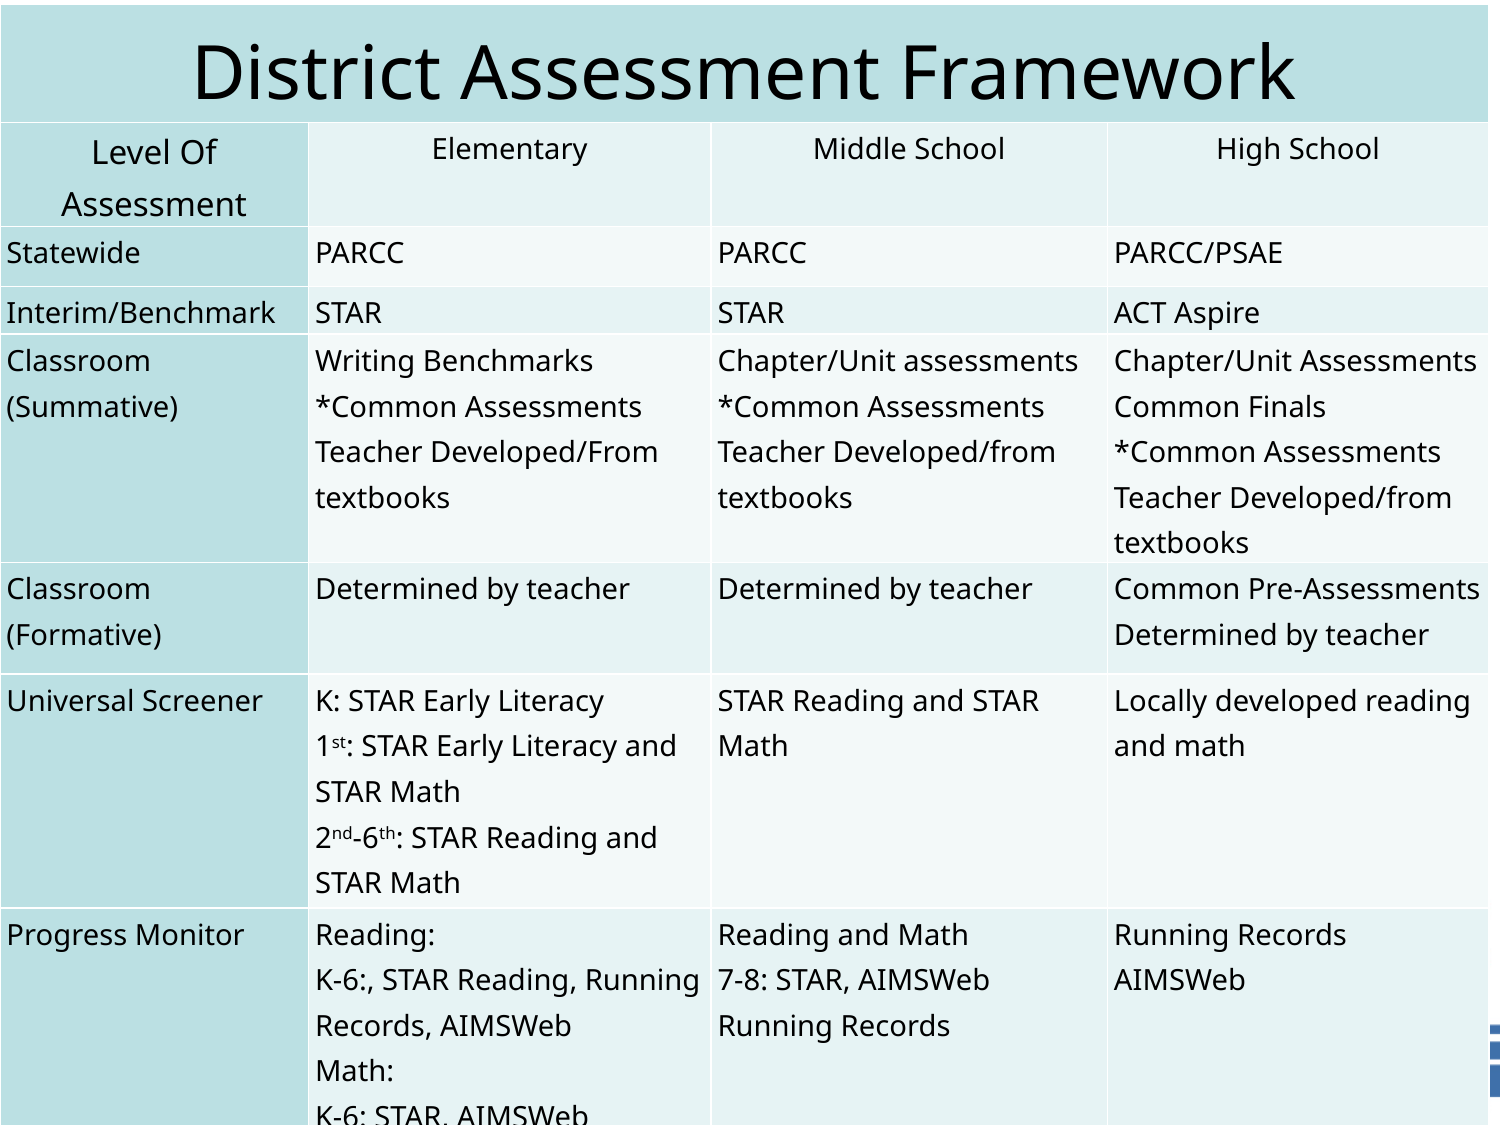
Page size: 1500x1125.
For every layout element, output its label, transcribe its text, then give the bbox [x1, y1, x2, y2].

table_cell Determined by teacher [712, 563, 1107, 673]
table_cell High School [1108, 123, 1488, 226]
table_cell Universal Screener [1, 675, 308, 907]
table_cell Statewide [1, 227, 308, 286]
table_cell Classroom (Summative) [1, 335, 308, 562]
table_cell STAR [309, 287, 710, 333]
table_cell Classroom (Formative) [1, 563, 308, 673]
table_cell Progress Monitor [1, 909, 308, 1125]
table_cell Chapter/Unit assessments *Common Assessments Teacher Developed/from textbooks [712, 335, 1107, 562]
table_cell PARCC [309, 227, 710, 286]
table_cell PARCC/PSAE [1108, 227, 1488, 286]
table_header District Assessment Framework [1, 5, 1488, 122]
table_cell Locally developed reading and math [1108, 675, 1488, 907]
table_cell STAR Reading and STAR Math [712, 675, 1107, 907]
table_cell ACT Aspire [1108, 287, 1488, 333]
table_cell PARCC [712, 227, 1107, 286]
table_cell Determined by teacher [309, 563, 710, 673]
table_cell Chapter/Unit Assessments Common Finals *Common Assessments Teacher Developed/from textbooks [1108, 335, 1488, 562]
table_cell Level Of Assessment [1, 123, 308, 226]
picture [0, 0, 1500, 1125]
table_cell Reading and Math 7-8: STAR, AIMSWeb Running Records [712, 909, 1107, 1125]
table_cell STAR [712, 287, 1107, 333]
table_cell Writing Benchmarks *Common Assessments Teacher Developed/From textbooks [309, 335, 710, 562]
table_cell K: STAR Early Literacy 1st: STAR Early Literacy and STAR Math 2nd-6th: STAR Reading and STAR Math [309, 675, 710, 907]
table_cell Elementary [309, 123, 710, 226]
table_cell Middle School [712, 123, 1107, 226]
table_cell Interim/Benchmark [1, 287, 308, 333]
table_cell Running Records AIMSWeb [1108, 909, 1488, 1125]
table_cell Reading: K-6:, STAR Reading, Running Records, AIMSWeb Math: K-6: STAR, AIMSWeb [309, 909, 710, 1125]
table_cell Common Pre-Assessments Determined by teacher [1108, 563, 1488, 673]
